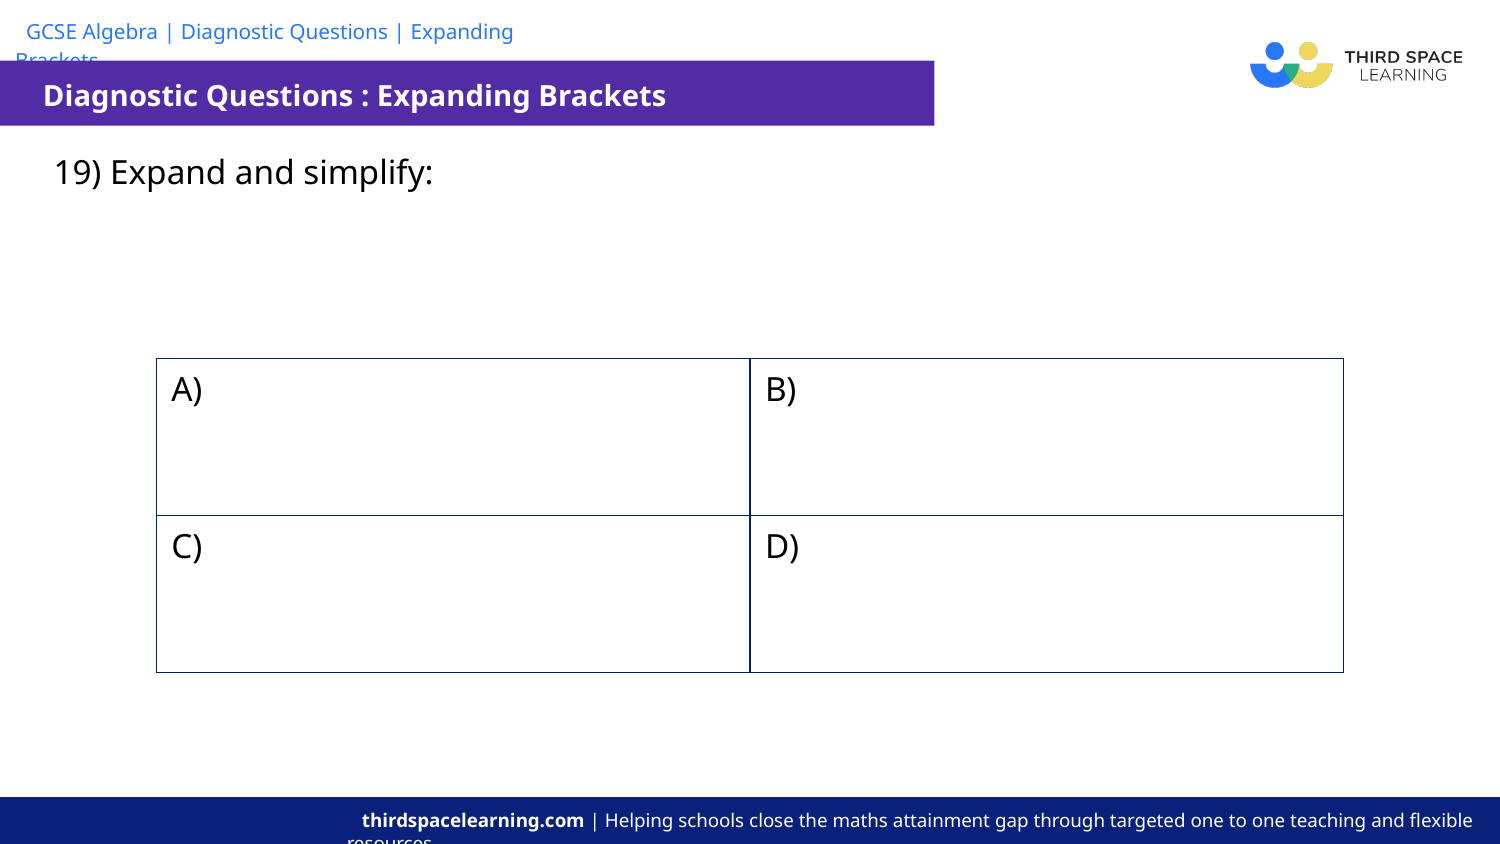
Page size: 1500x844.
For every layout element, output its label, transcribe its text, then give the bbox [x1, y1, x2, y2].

picture [1250, 33, 1465, 99]
text_box Diagnostic Questions : Expanding Brackets [27, 61, 778, 127]
